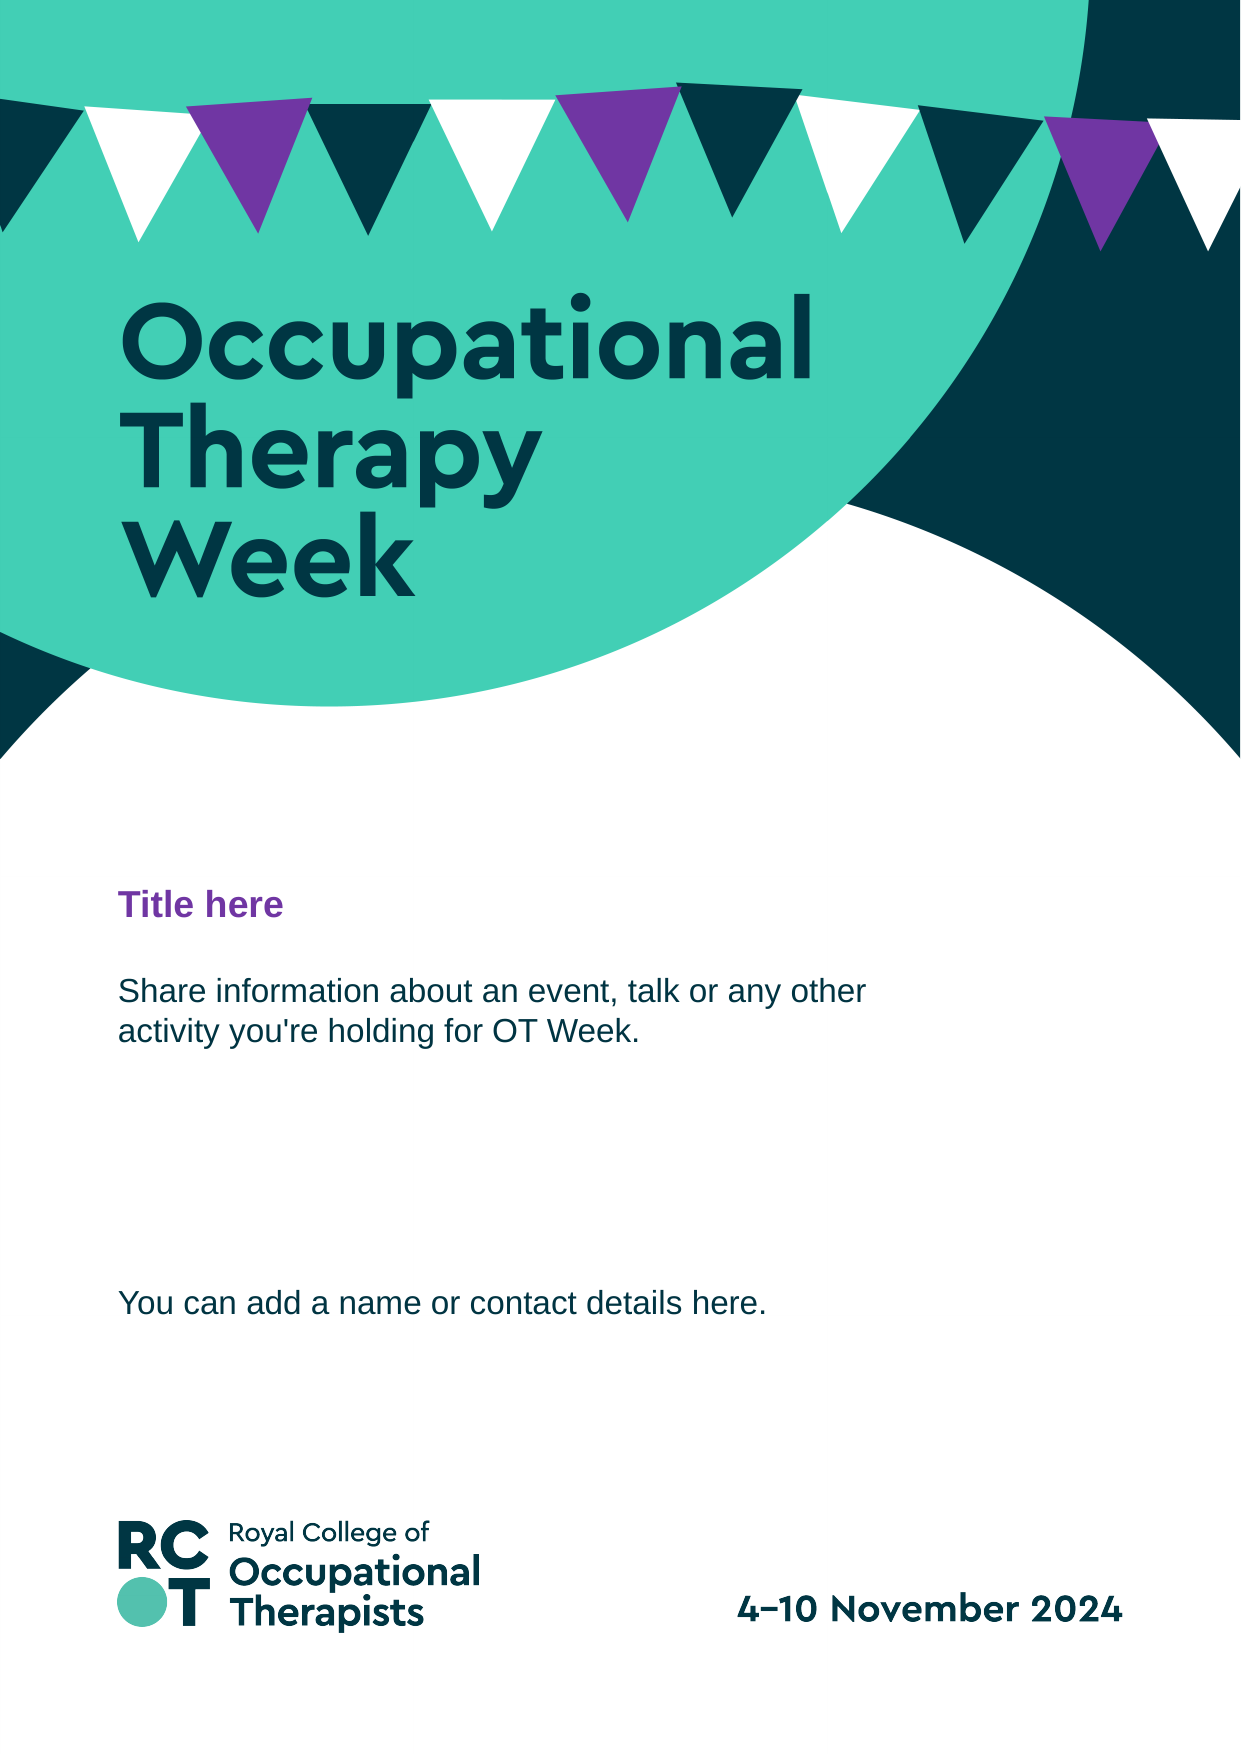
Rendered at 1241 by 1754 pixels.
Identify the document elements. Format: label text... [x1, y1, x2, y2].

text_box Share information about an event, talk or any other activity you're holding for OT Week. [117, 969, 978, 1050]
text_box Title here [117, 879, 1010, 925]
text_box You can add a name or contact details here. [117, 1281, 978, 1322]
picture [0, 0, 1241, 1754]
